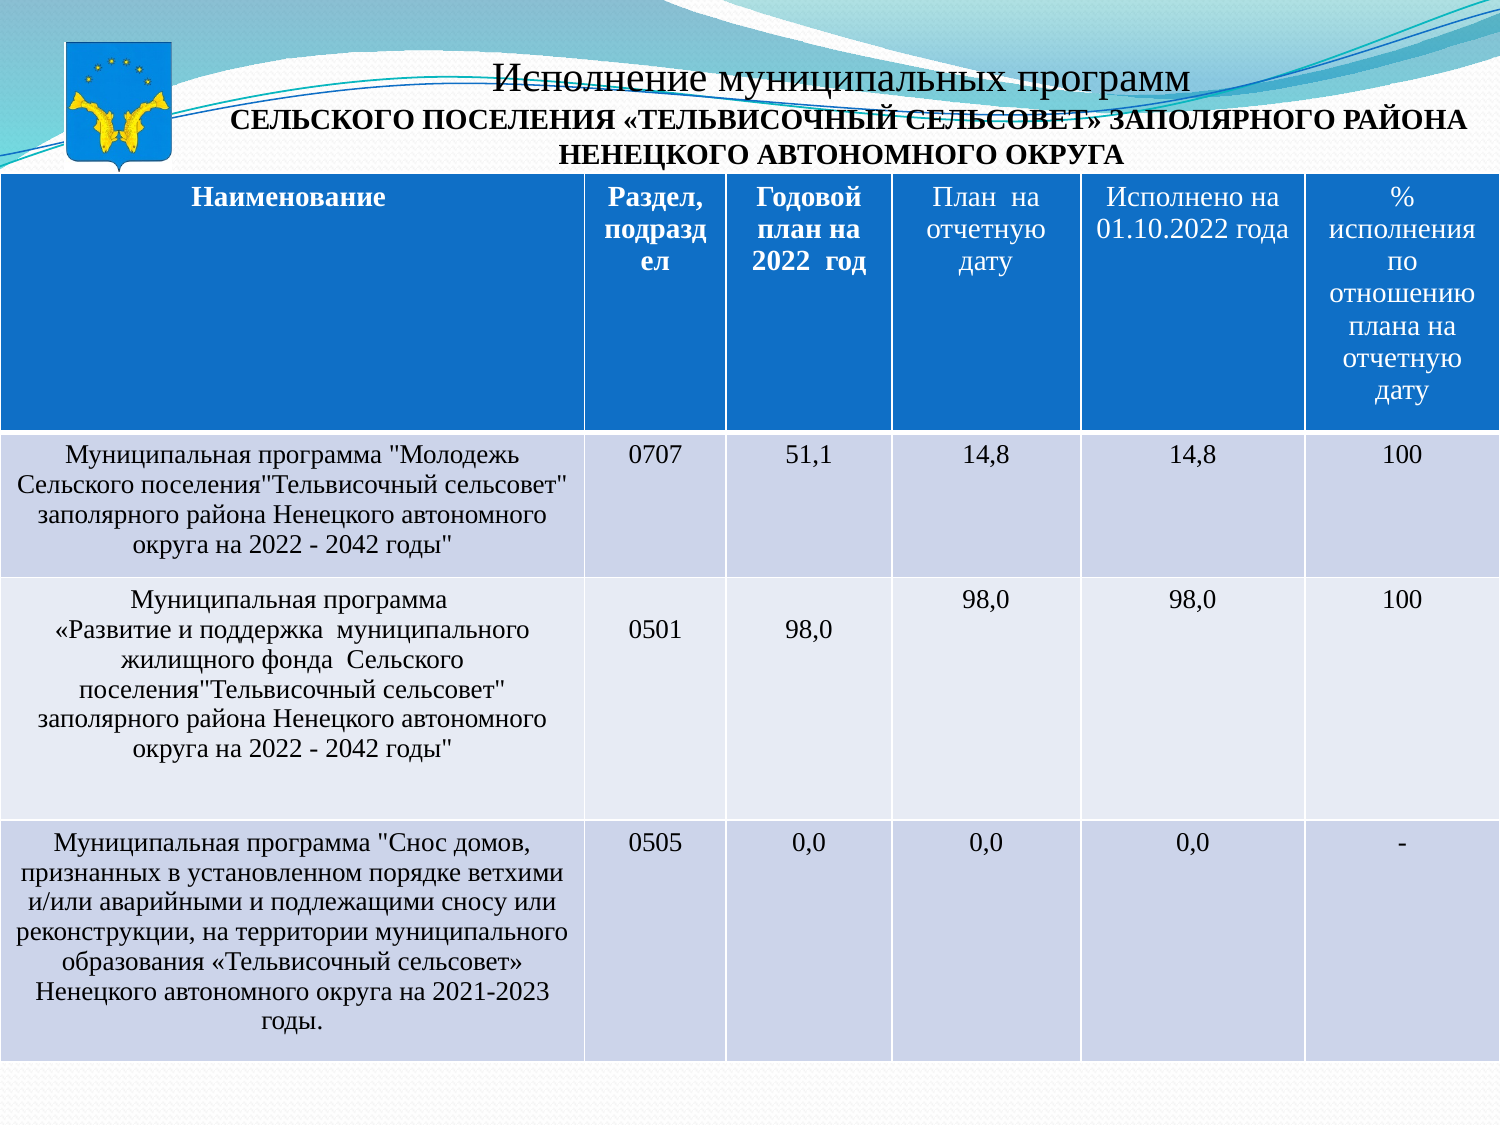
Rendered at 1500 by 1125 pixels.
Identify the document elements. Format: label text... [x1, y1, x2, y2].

table_cell Муниципальная программа «Развитие и поддержка муниципального жилищного фонда Сельского поселения"Тельвисочный сельсовет" заполярного района Ненецкого автономного округа на 2022 - 2042 годы" [1, 578, 584, 819]
table_cell 98,0 [1082, 578, 1304, 819]
table_header План на отчетную дату [893, 174, 1080, 430]
table_cell Муниципальная программа "Снос домов, признанных в установленном порядке ветхими и/или аварийными и подлежащими сносу или реконструкции, на территории муниципального образования «Тельвисочный сельсовет» Ненецкого автономного округа на 2021-2023 годы. [1, 821, 584, 1061]
table_cell 0505 [585, 821, 725, 1061]
table_cell 98,0 [893, 578, 1080, 819]
text_box Исполнение муниципальных программ СЕЛЬСКОГО ПОСЕЛЕНИЯ «ТЕЛЬВИСОЧНЫЙ СЕЛЬСОВЕТ» ЗАПОЛЯРНОГО РАЙОНА НЕНЕЦКОГО АВТОНОМНОГО ОКРУГА [183, 42, 1500, 172]
table_cell 14,8 [893, 435, 1080, 577]
table_header Исполнено на 01.10.2022 года [1082, 174, 1304, 430]
table_cell 100 [1306, 578, 1499, 819]
table_cell - [1306, 821, 1499, 1061]
table_cell 0501 [585, 578, 725, 819]
table_cell 100 [1306, 435, 1499, 577]
table_header Раздел, подраздел [585, 174, 725, 430]
table_header Наименование [1, 174, 584, 430]
table_cell 51,1 [727, 435, 891, 577]
table_header Годовой план на 2022 год [727, 174, 891, 430]
table_cell 0,0 [1082, 821, 1304, 1061]
picture [64, 42, 172, 173]
table_cell Муниципальная программа "Молодежь Сельского поселения"Тельвисочный сельсовет" заполярного района Ненецкого автономного округа на 2022 - 2042 годы" [1, 435, 584, 577]
table_cell 0,0 [893, 821, 1080, 1061]
table_cell 0707 [585, 435, 725, 577]
table_cell 0,0 [727, 821, 891, 1061]
table_header % исполнения по отношению плана на отчетную дату [1306, 174, 1499, 430]
table_cell 98,0 [727, 578, 891, 819]
table_cell 14,8 [1082, 435, 1304, 577]
